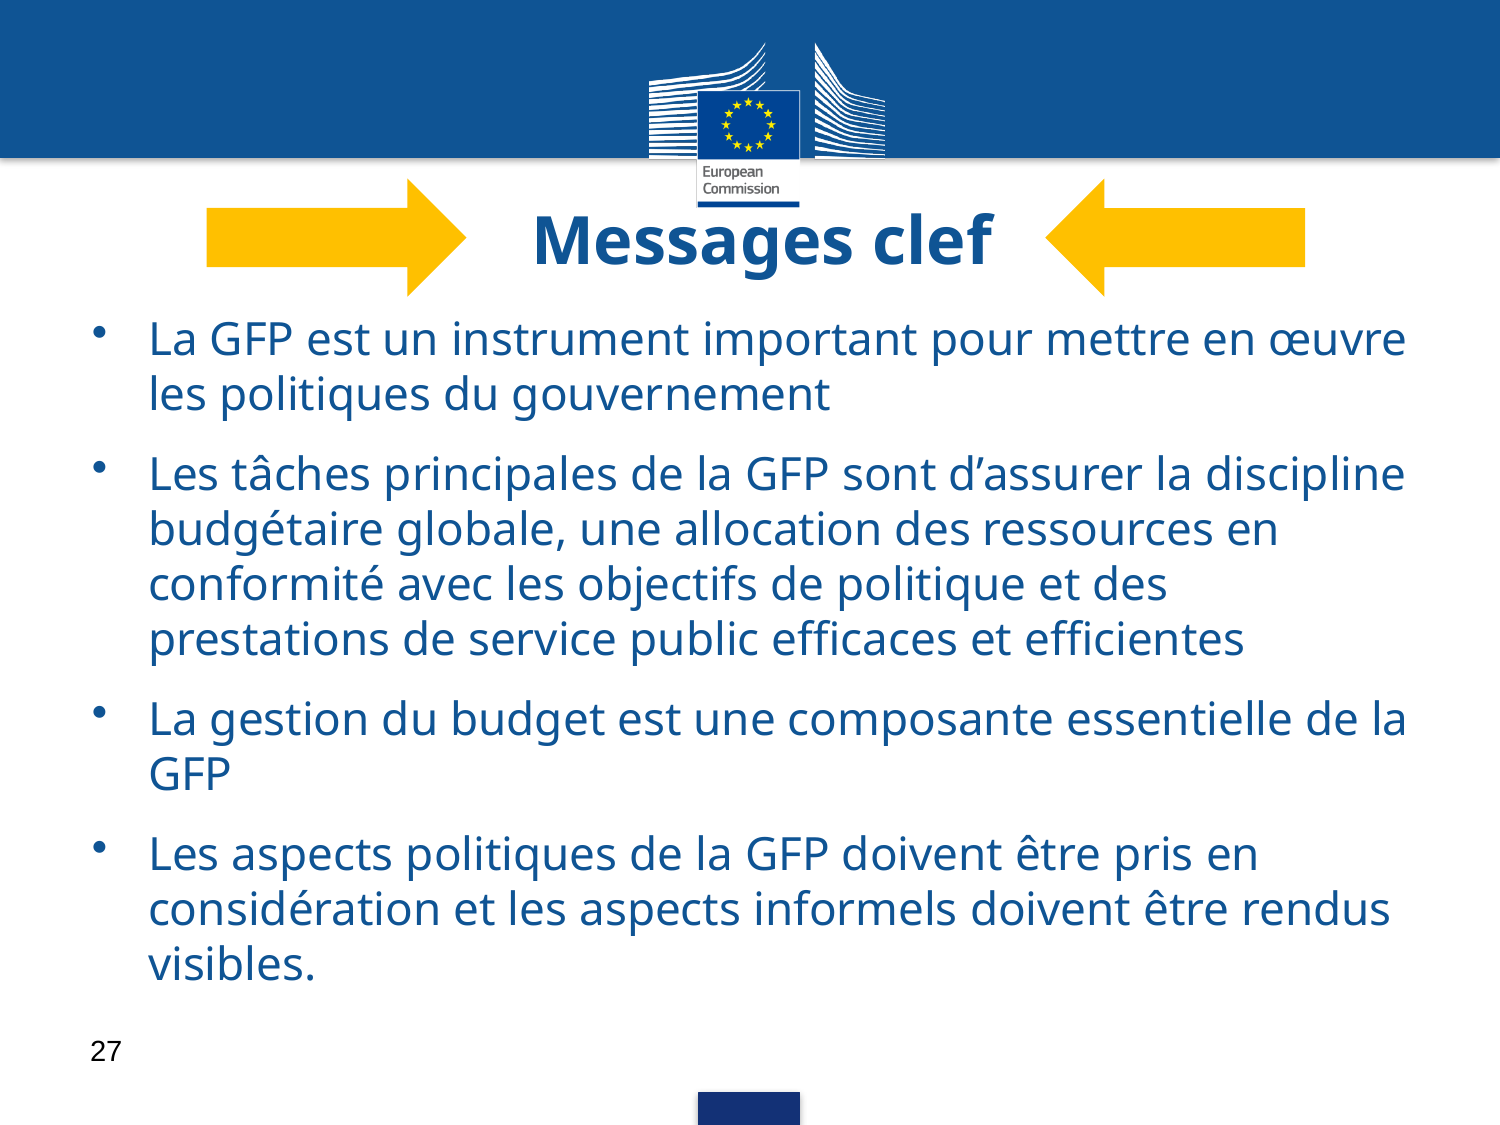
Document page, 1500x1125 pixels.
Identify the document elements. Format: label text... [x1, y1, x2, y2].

title Messages clef [0, 143, 1483, 332]
slide_number 27 [74, 1024, 426, 1103]
picture [649, 42, 885, 143]
list La GFP est un instrument important pour mettre en œuvre les politiques du gouvernement Les tâches principales de la GFP sont d’assurer la discipline budgétaire globale, une allocation des ressources en conformité avec les objectifs de politique et des prestations de service public efficaces et efficientes La gestion du budget est une composante essentielle de la GFP Les aspects politiques de la GFP doivent être pris en considération et les aspects informels doivent être rendus visibles. [76, 332, 1428, 953]
text_box [1045, 178, 1306, 297]
text_box [206, 178, 467, 297]
